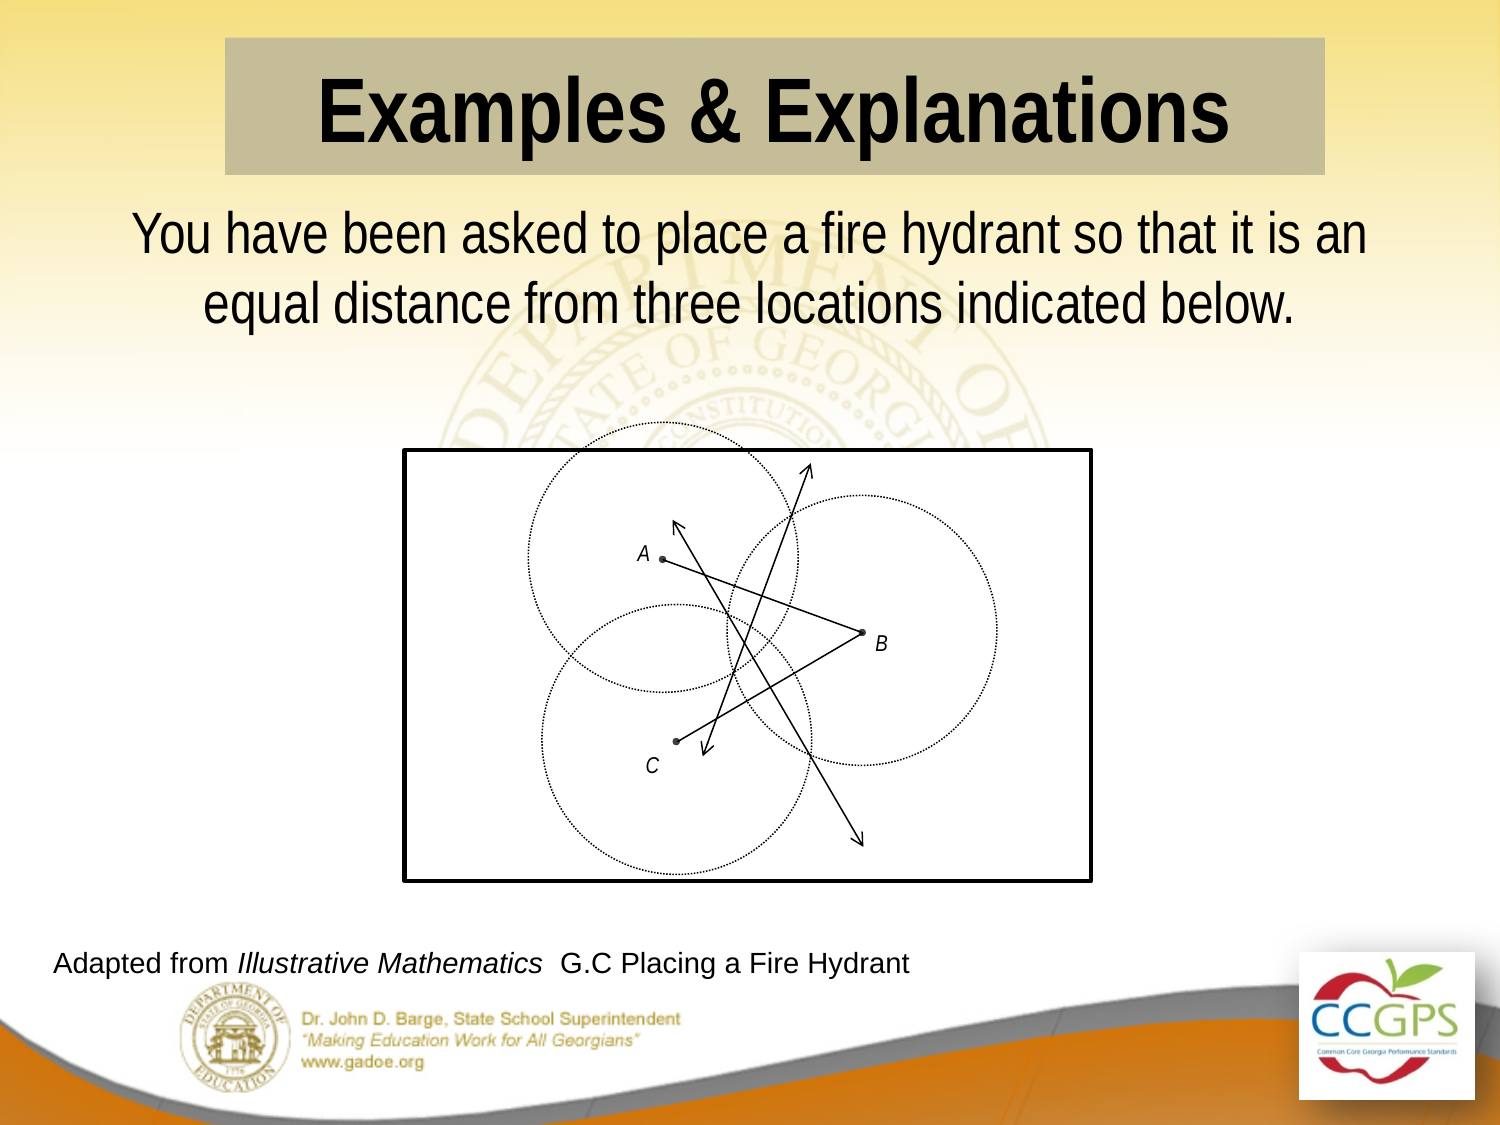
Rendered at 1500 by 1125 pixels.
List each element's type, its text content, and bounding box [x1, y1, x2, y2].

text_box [404, 422, 1092, 882]
subtitle You have been asked to place a fire hydrant so that it is an equal distance from three locations indicated below. [74, 187, 1426, 388]
text_box Adapted from Illustrative Mathematics G.C Placing a Fire Hydrant [38, 937, 926, 988]
picture [0, 0, 1500, 1125]
title Examples & Explanations [224, 37, 1326, 176]
